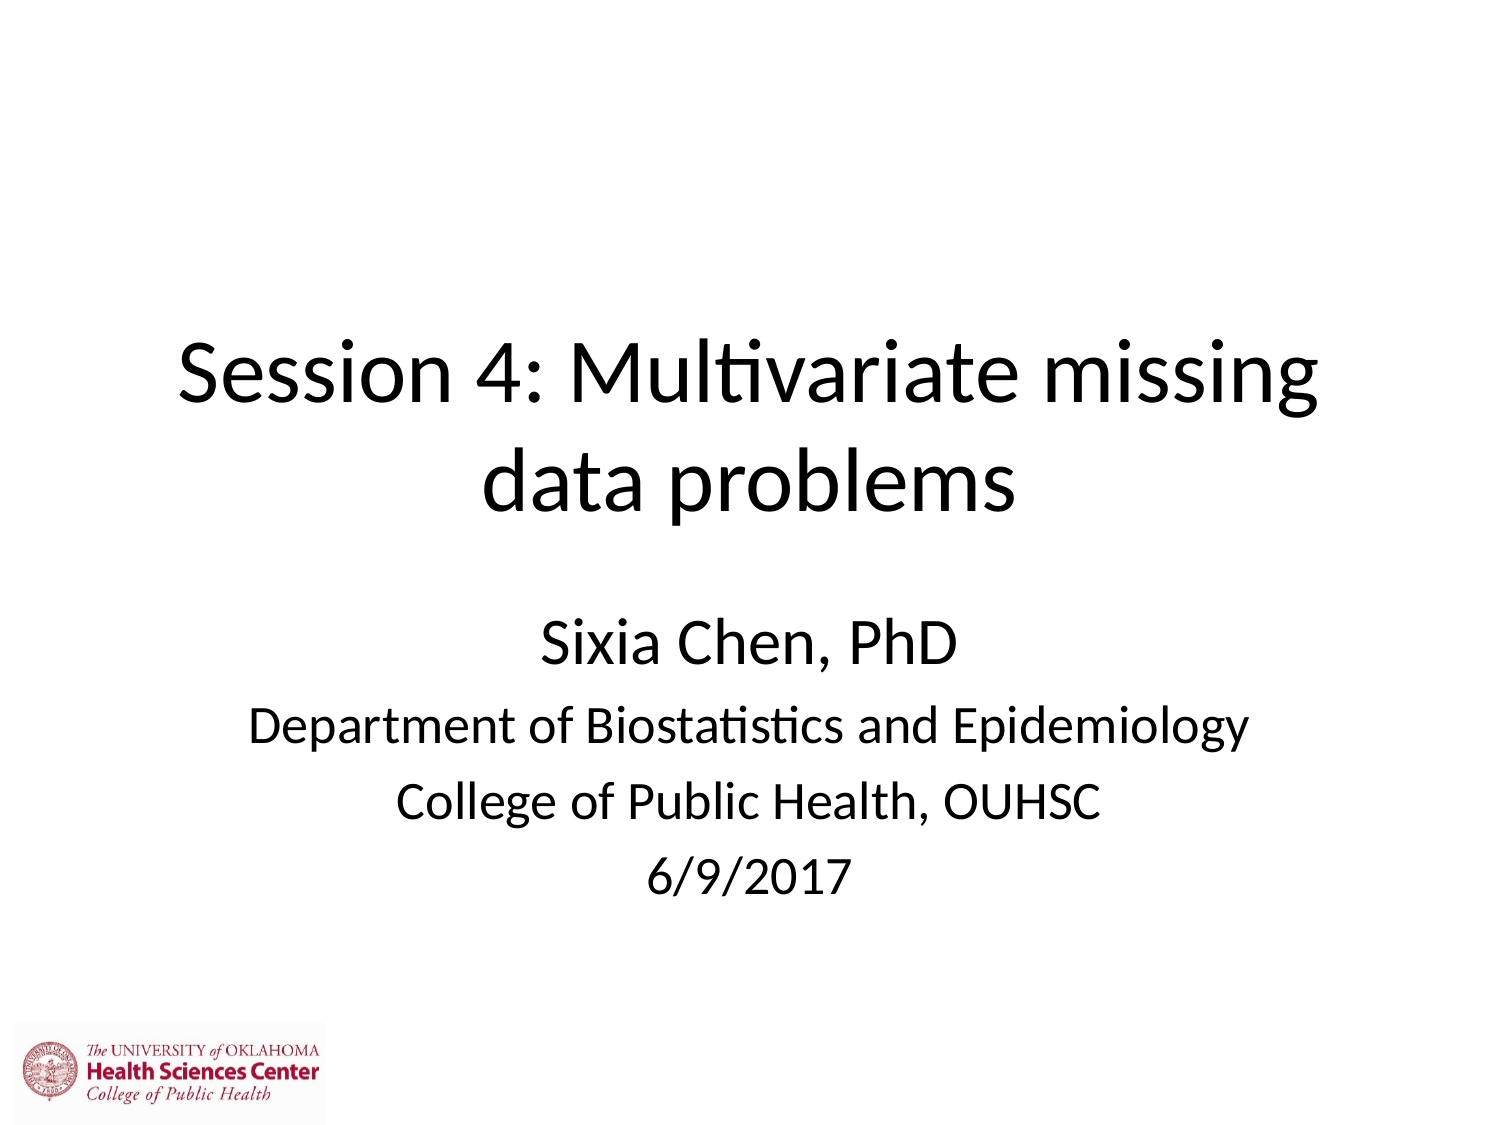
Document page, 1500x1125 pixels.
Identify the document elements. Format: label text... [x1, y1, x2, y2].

subtitle Sixia Chen, PhD Department of Biostatistics and Epidemiology College of Public Health, OUHSC 6/9/2017 [225, 590, 1275, 1025]
title Session 4: Multivariate missing data problems [112, 249, 1388, 591]
picture [15, 1022, 325, 1125]
